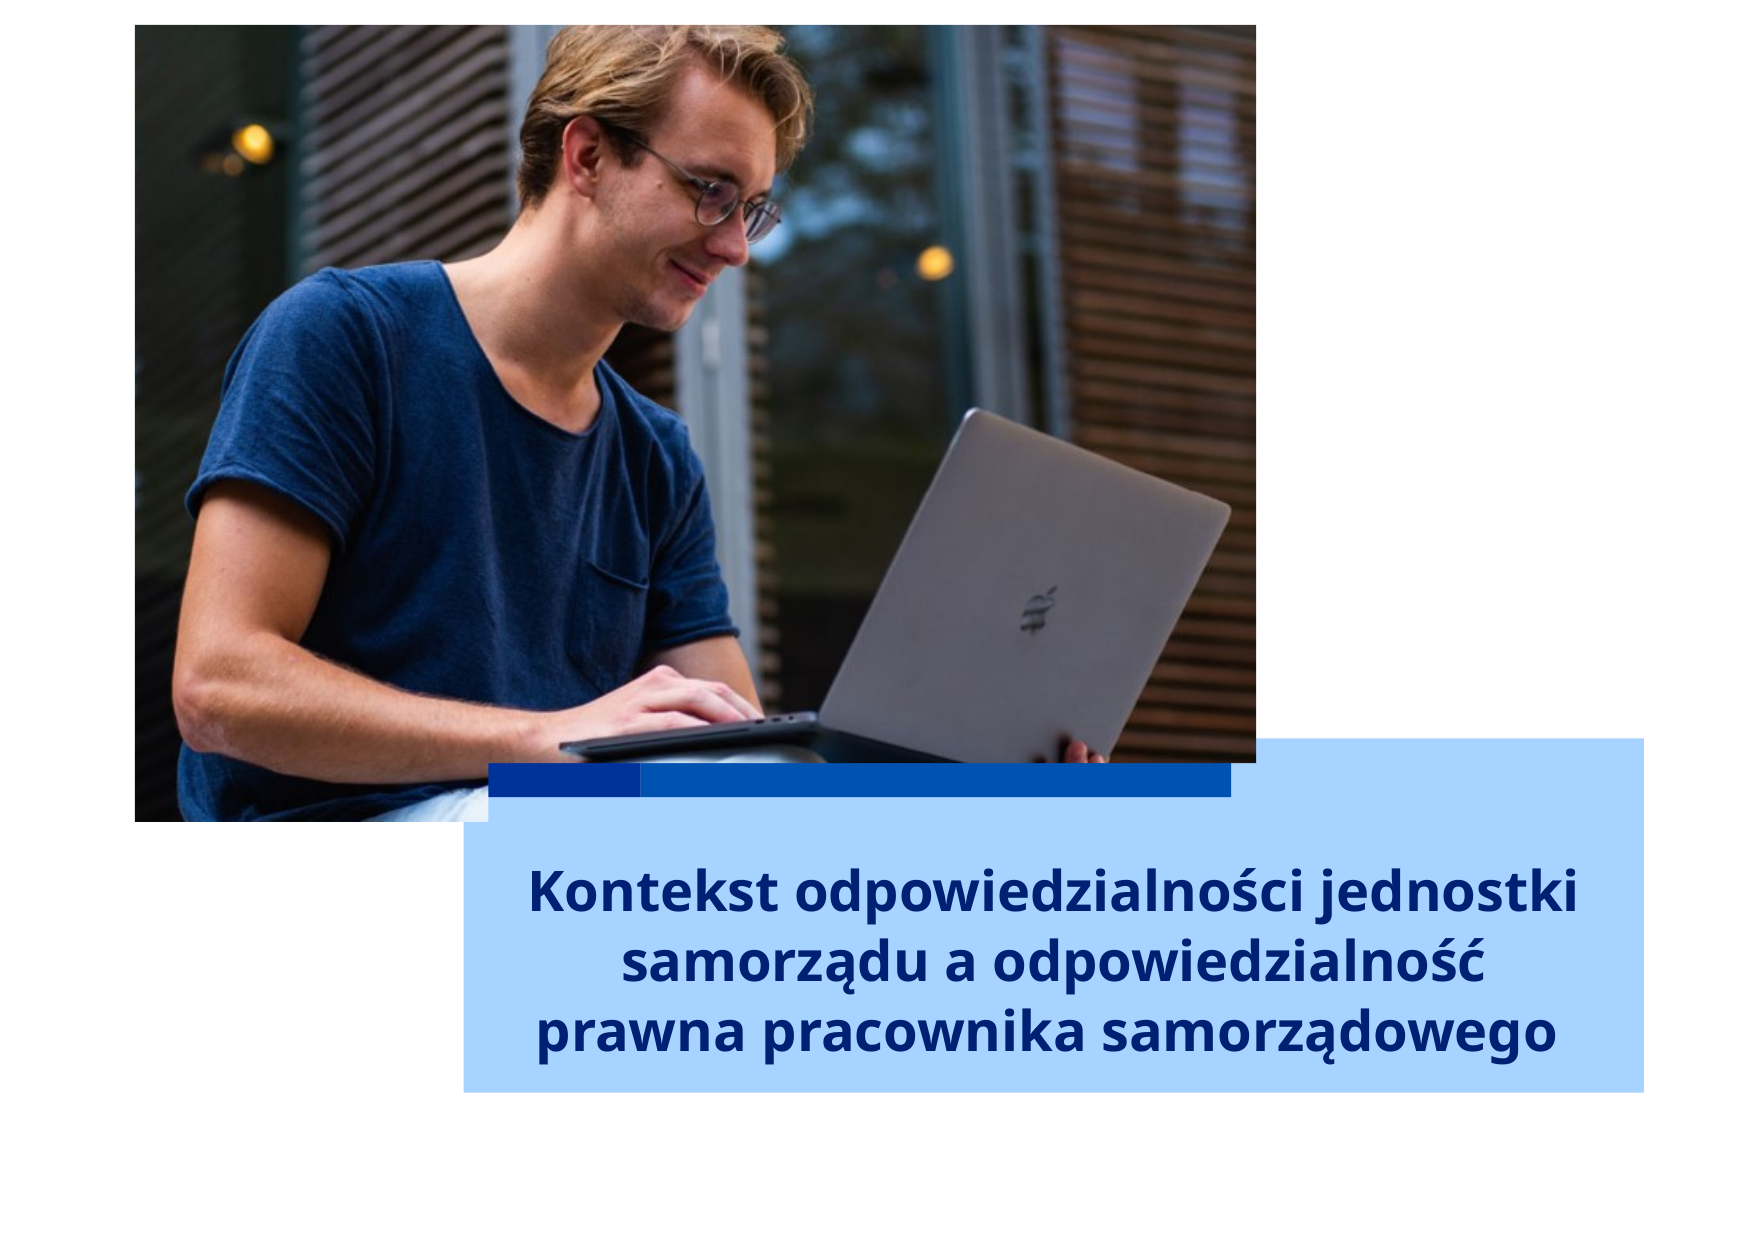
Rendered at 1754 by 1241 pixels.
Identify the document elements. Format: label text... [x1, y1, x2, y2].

picture [109, 0, 1257, 823]
title Kontekst odpowiedzialności jednostki samorządu a odpowiedzialność prawna pracownika samorządowego [522, 852, 1586, 1069]
